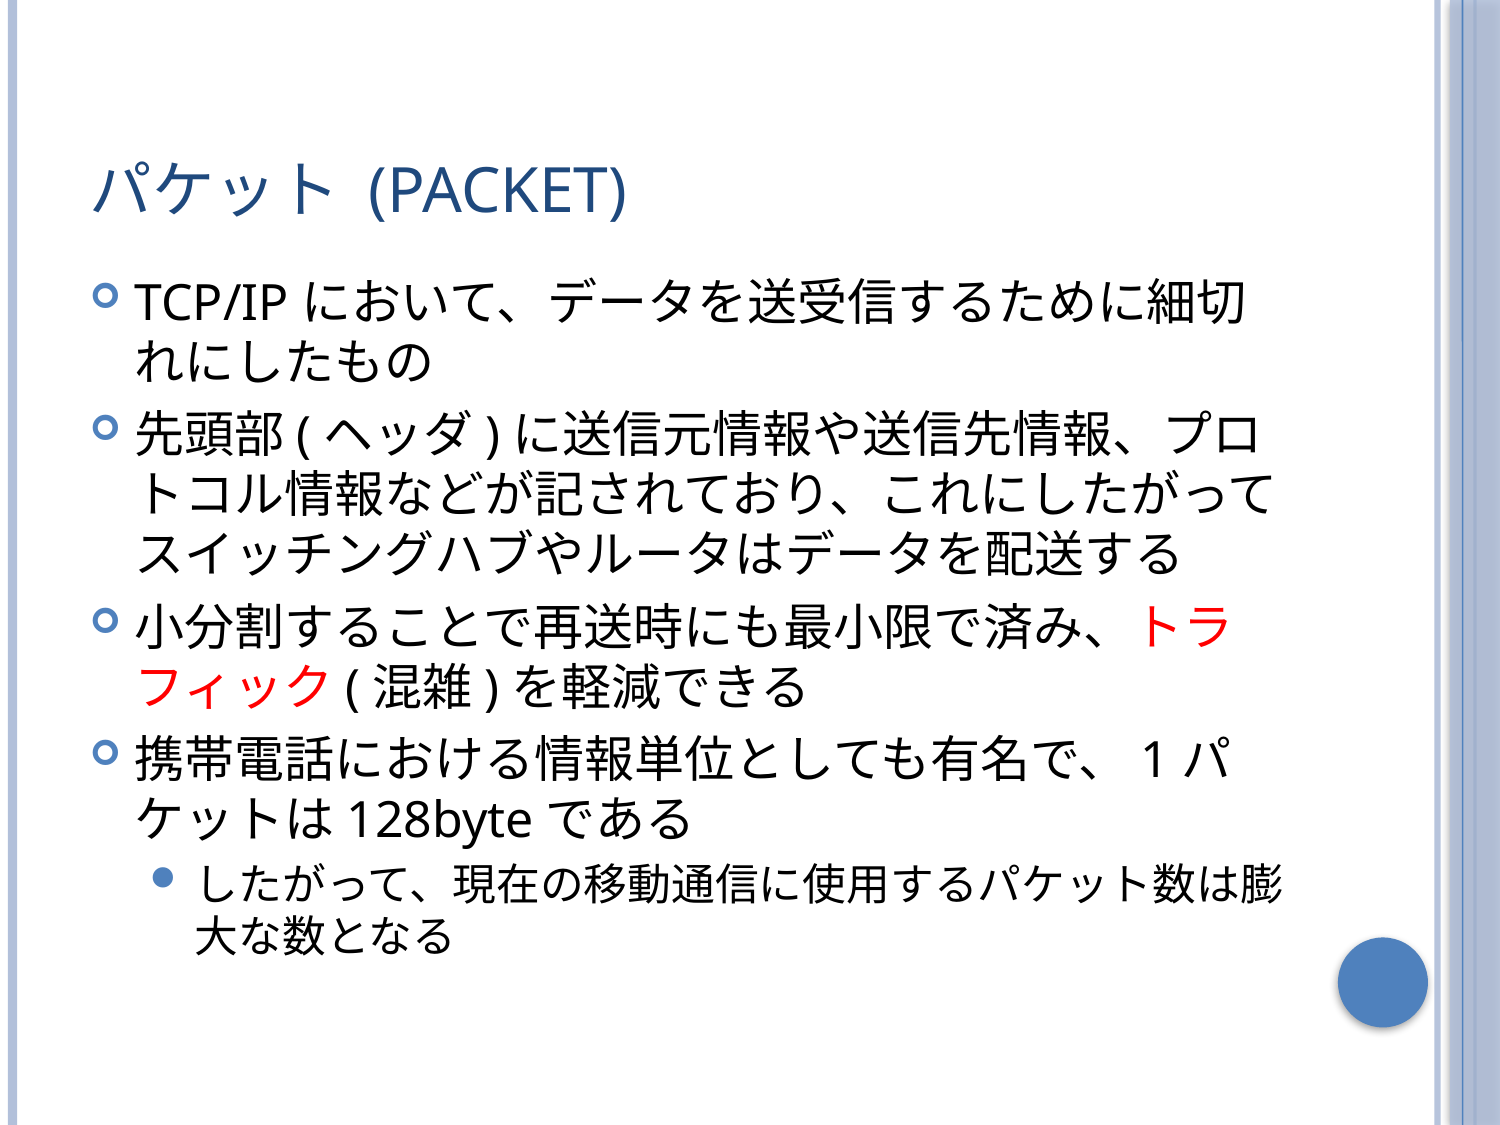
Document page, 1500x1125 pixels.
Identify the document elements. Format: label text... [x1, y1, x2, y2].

title パケット (Packet) [75, 45, 1300, 233]
list TCP/IPにおいて、データを送受信するために細切れにしたもの 先頭部(ヘッダ)に送信元情報や送信先情報、プロトコル情報などが記されており、これにしたがってスイッチングハブやルータはデータを配送する 小分割することで再送時にも最小限で済み、トラフィック(混雑)を軽減できる 携帯電話における情報単位としても有名で、1パケットは128byteである したがって、現在の移動通信に使用するパケット数は膨大な数となる [75, 262, 1300, 1062]
